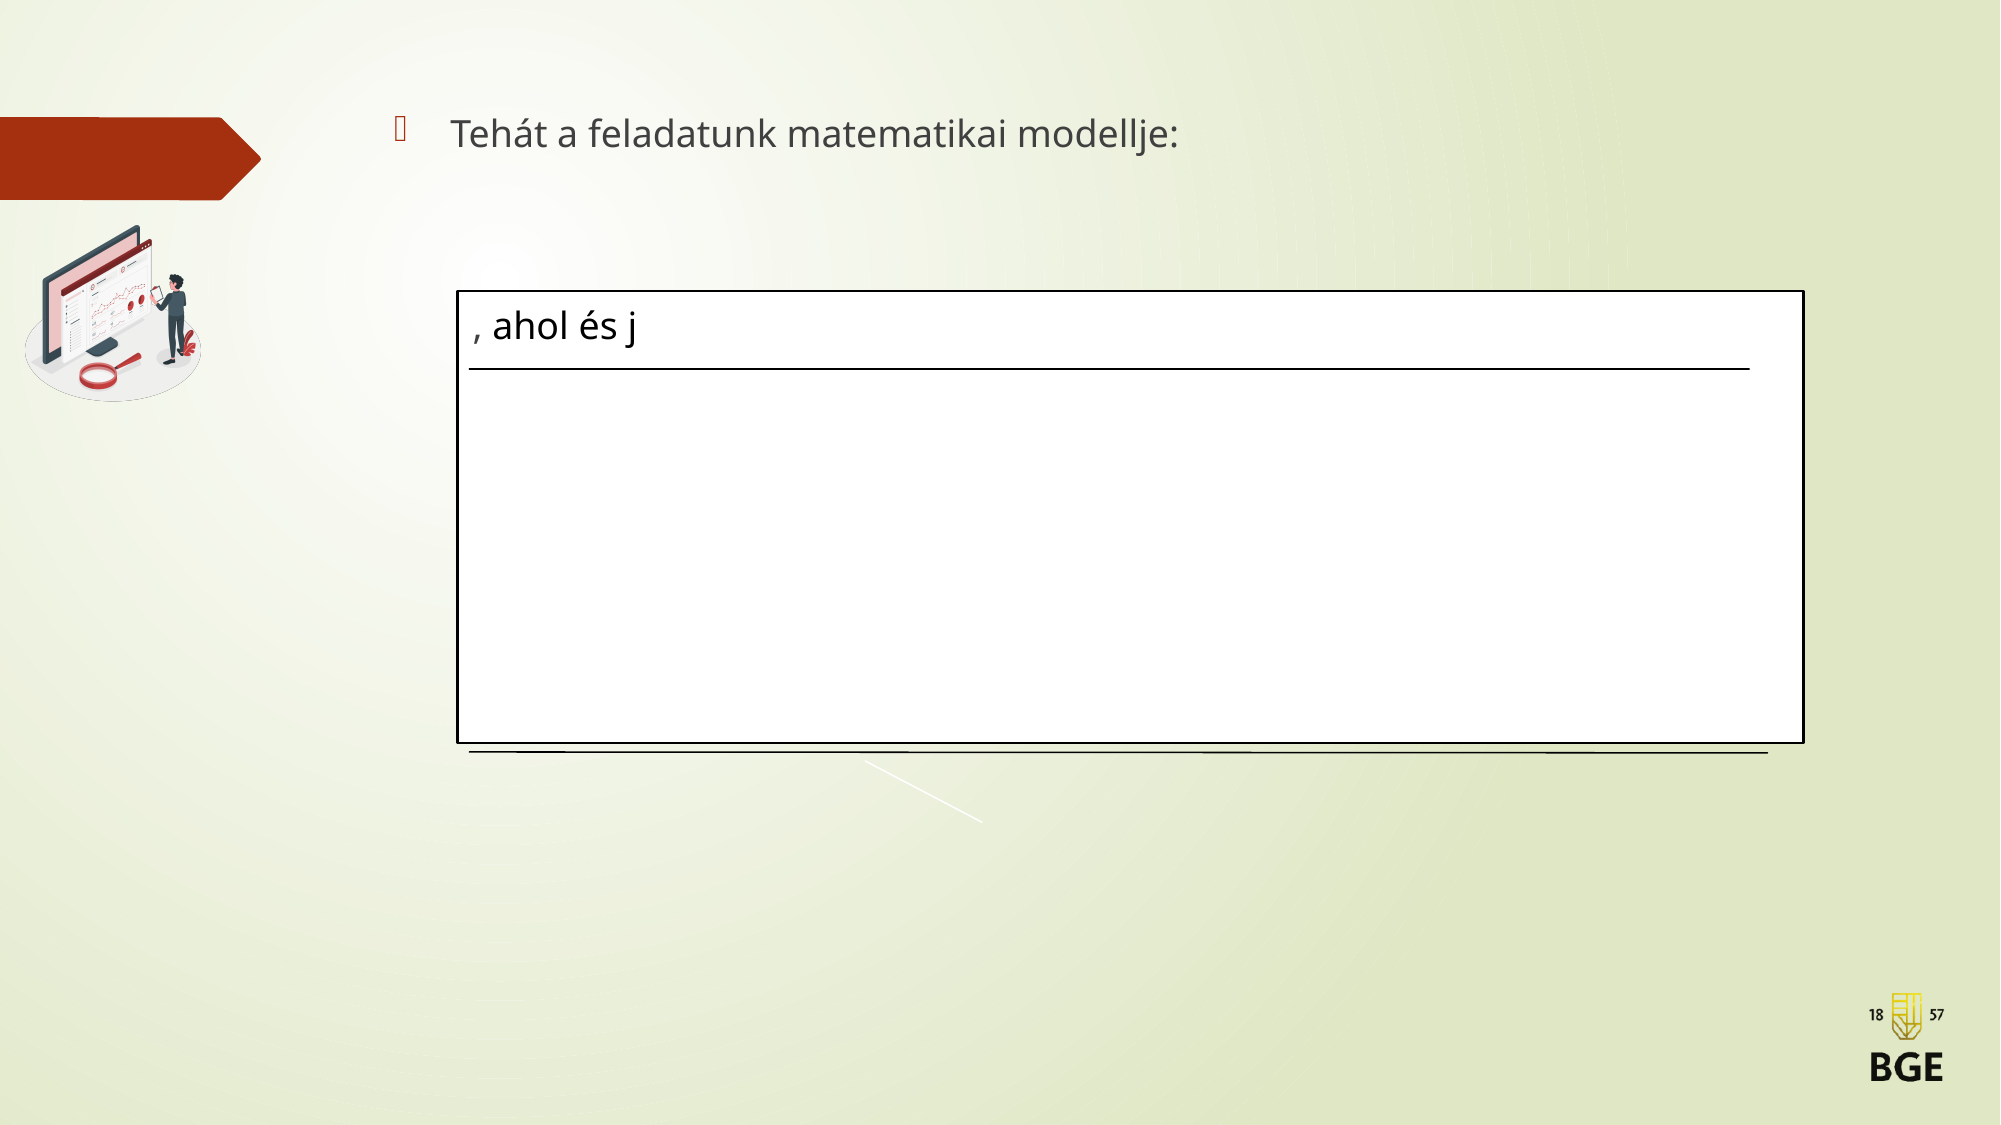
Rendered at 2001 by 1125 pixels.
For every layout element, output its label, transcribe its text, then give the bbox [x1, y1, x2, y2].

list Tehát a feladatunk matematikai modellje: [379, 102, 1863, 974]
picture [1853, 984, 1958, 1090]
picture [17, 217, 208, 408]
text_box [457, 290, 1804, 904]
